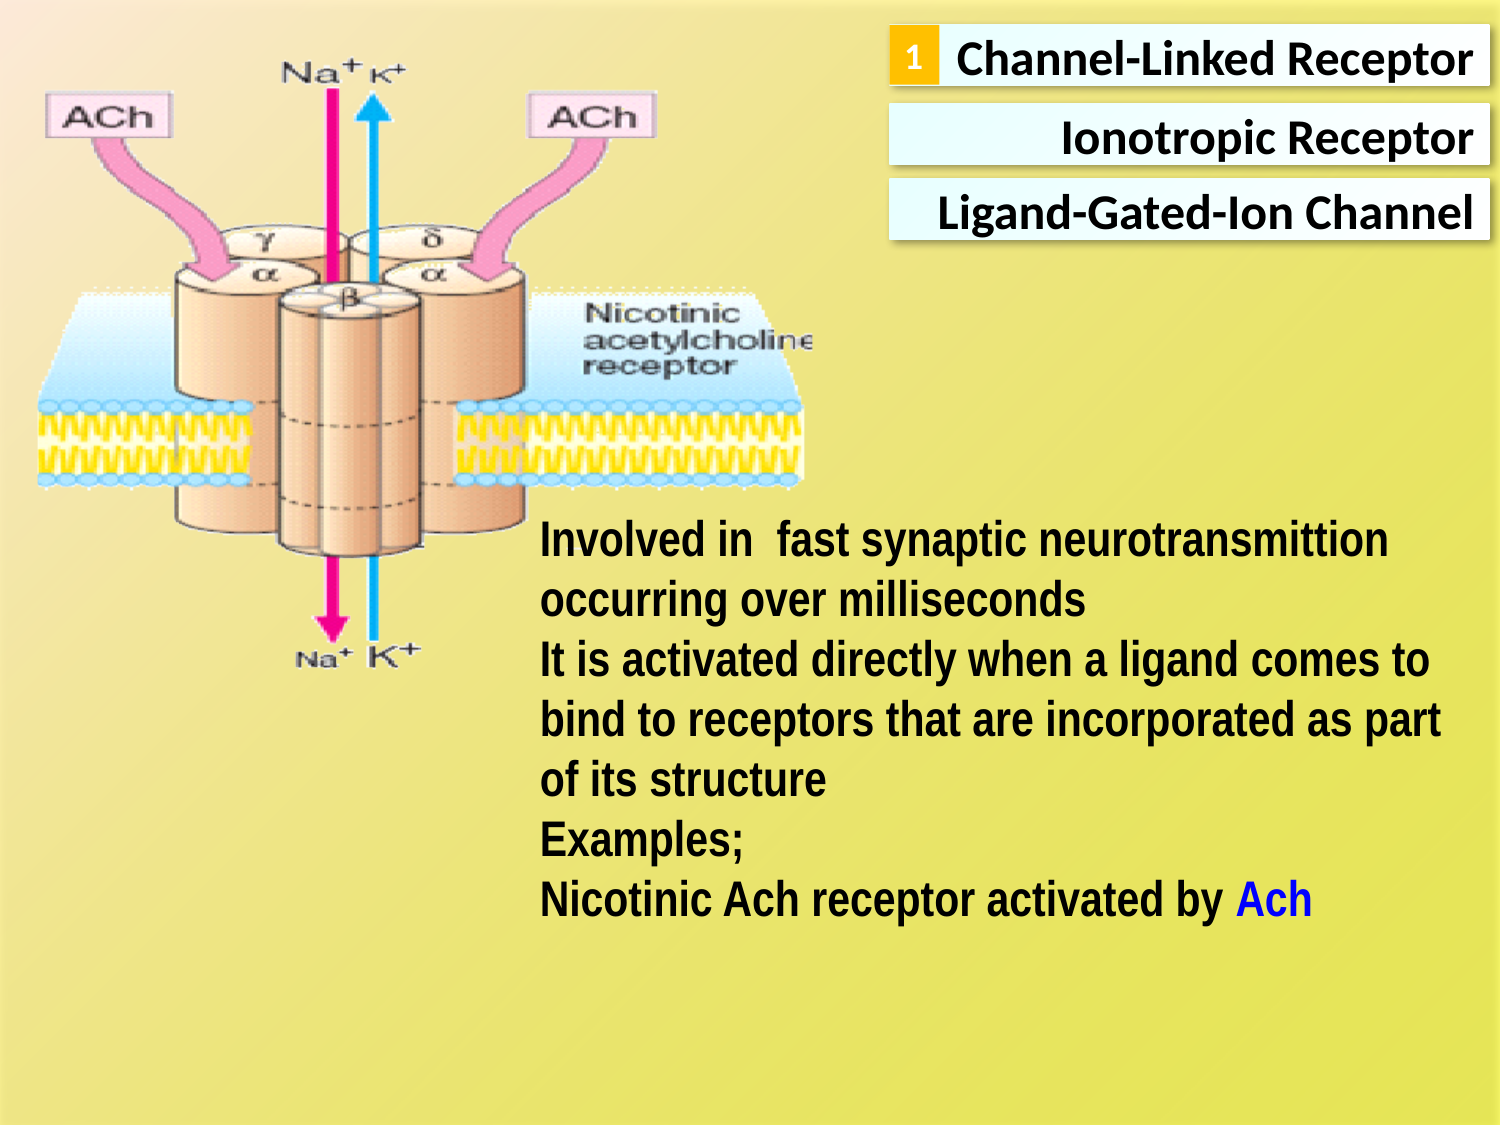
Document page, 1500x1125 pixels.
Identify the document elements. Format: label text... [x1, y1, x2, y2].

text_box [0, 0, 1500, 1125]
text_box Ionotropic Receptor [887, 102, 1491, 166]
text_box Ligand-Gated-Ion Channel [887, 177, 1491, 242]
picture [37, 37, 813, 676]
text_box 1 [889, 24, 940, 85]
text_box Involved in fast synaptic neurotransmittion occurring over milliseconds It is activated directly when a ligand comes to bind to receptors that are incorporated as part of its structure Examples; Nicotinic Ach receptor activated by Ach [524, 499, 1488, 994]
text_box Channel-Linked Receptor [887, 23, 1491, 88]
